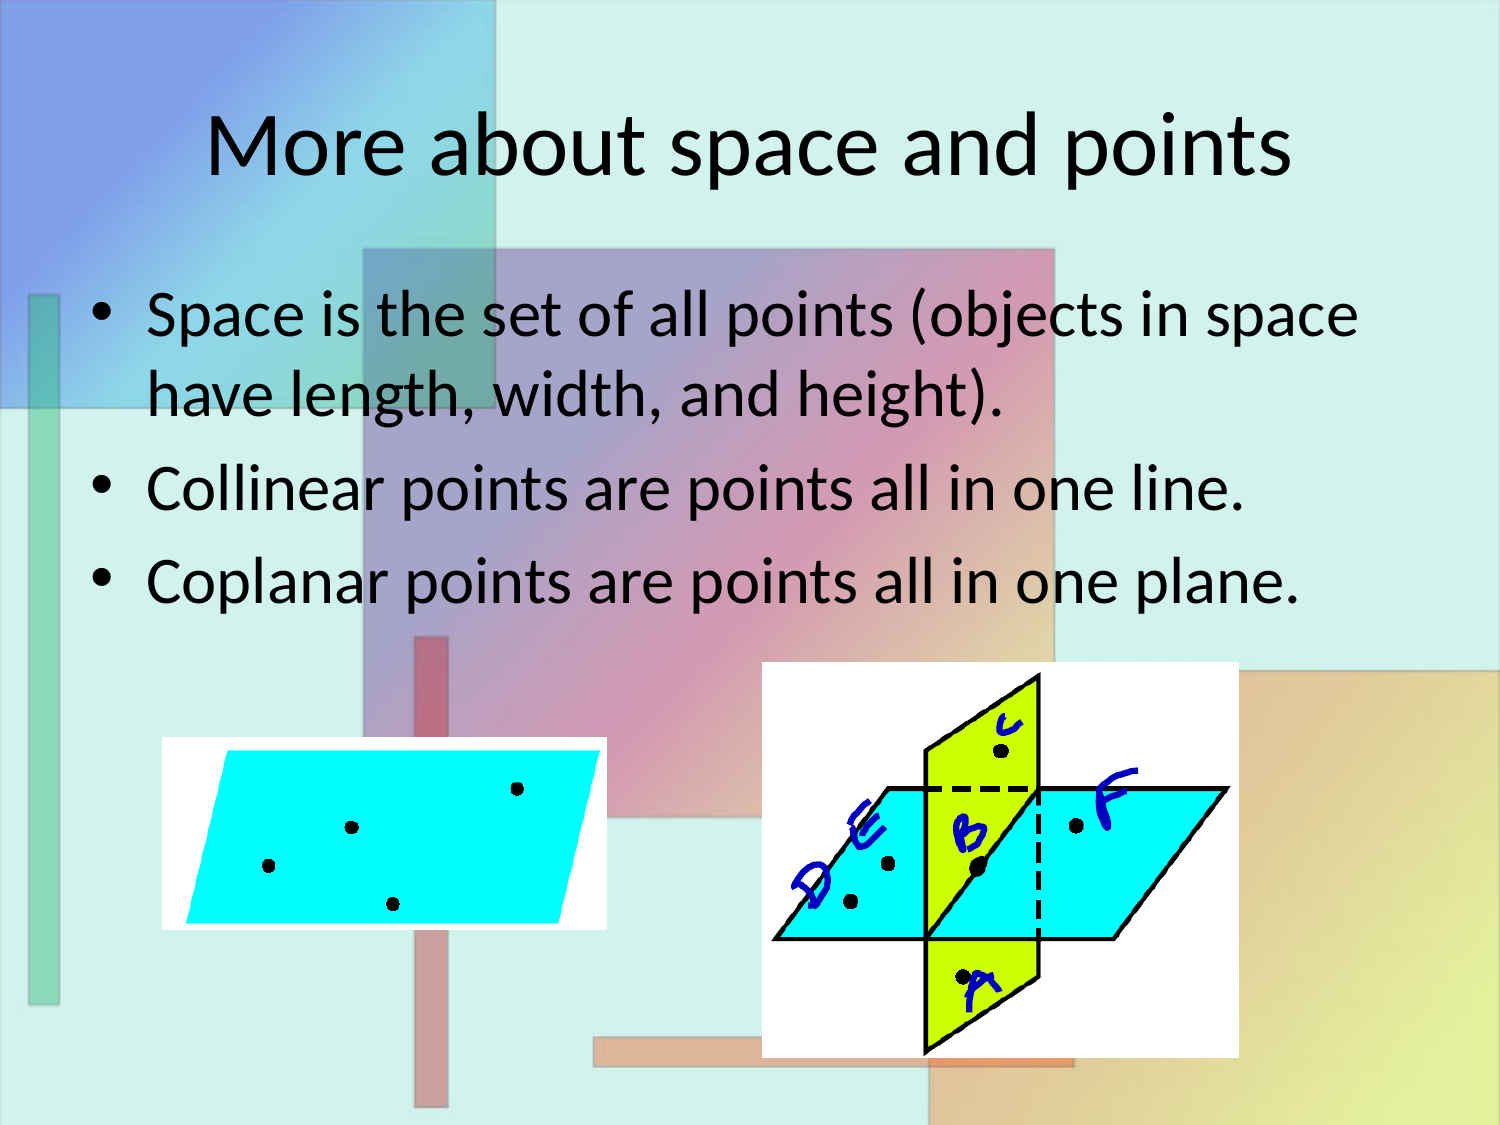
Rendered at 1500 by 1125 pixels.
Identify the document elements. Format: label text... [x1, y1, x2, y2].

title More about space and points [75, 45, 1425, 233]
picture [0, 0, 1500, 1125]
list Space is the set of all points (objects in space have length, width, and height). Collinear points are points all in one line. Coplanar points are points all in one plane. [75, 262, 1425, 1005]
